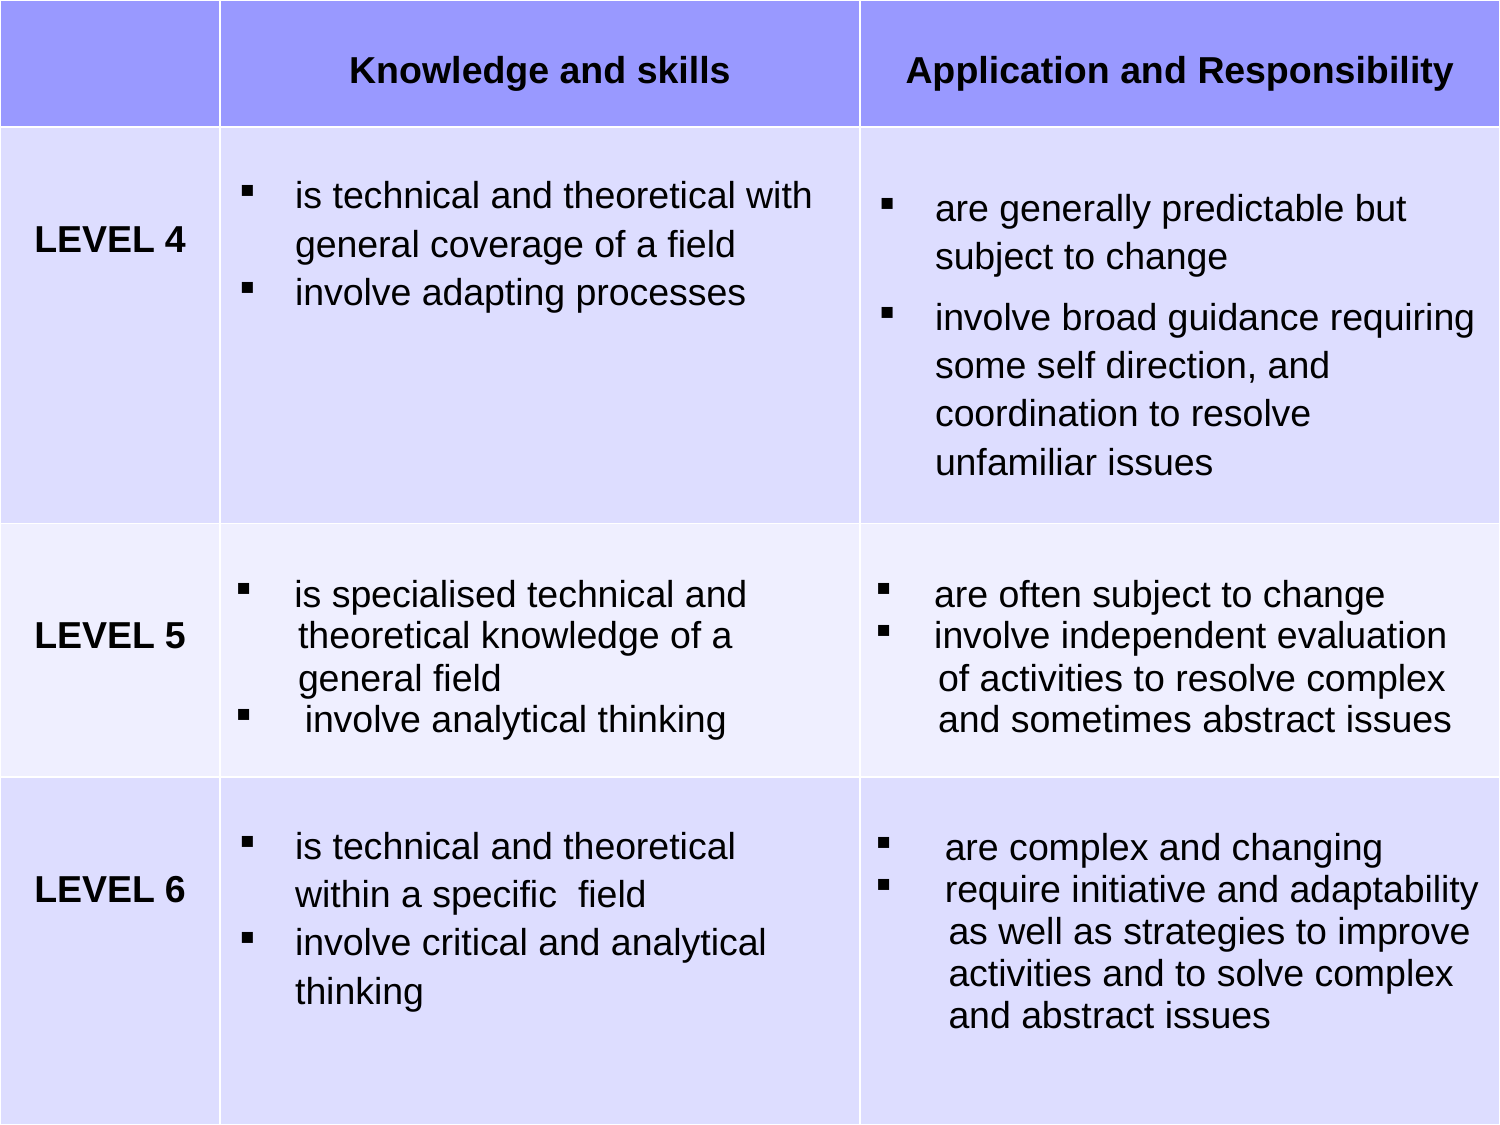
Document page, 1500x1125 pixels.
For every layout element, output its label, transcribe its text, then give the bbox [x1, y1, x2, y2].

table_cell are often subject to change involve independent evaluation of activities to resolve complex and sometimes abstract issues [861, 524, 1499, 776]
table_cell LEVEL 6 [1, 778, 219, 1124]
table_cell LEVEL 5 [1, 524, 219, 776]
table_cell is technical and theoretical within a specific field involve critical and analytical thinking [221, 778, 859, 1124]
table_cell is specialised technical and theoretical knowledge of a general field involve analytical thinking [221, 524, 859, 776]
table_header Knowledge and skills [221, 1, 859, 126]
table_header Application and Responsibility [861, 1, 1499, 126]
table_cell are complex and changing require initiative and adaptability as well as strategies to improve activities and to solve complex and abstract issues [861, 778, 1499, 1124]
table_cell LEVEL 4 [1, 128, 219, 523]
table_cell are generally predictable but subject to change involve broad guidance requiring some self direction, and coordination to resolve unfamiliar issues [861, 128, 1499, 523]
table_header [1, 1, 219, 126]
table_cell is technical and theoretical with general coverage of a field involve adapting processes [221, 128, 859, 523]
